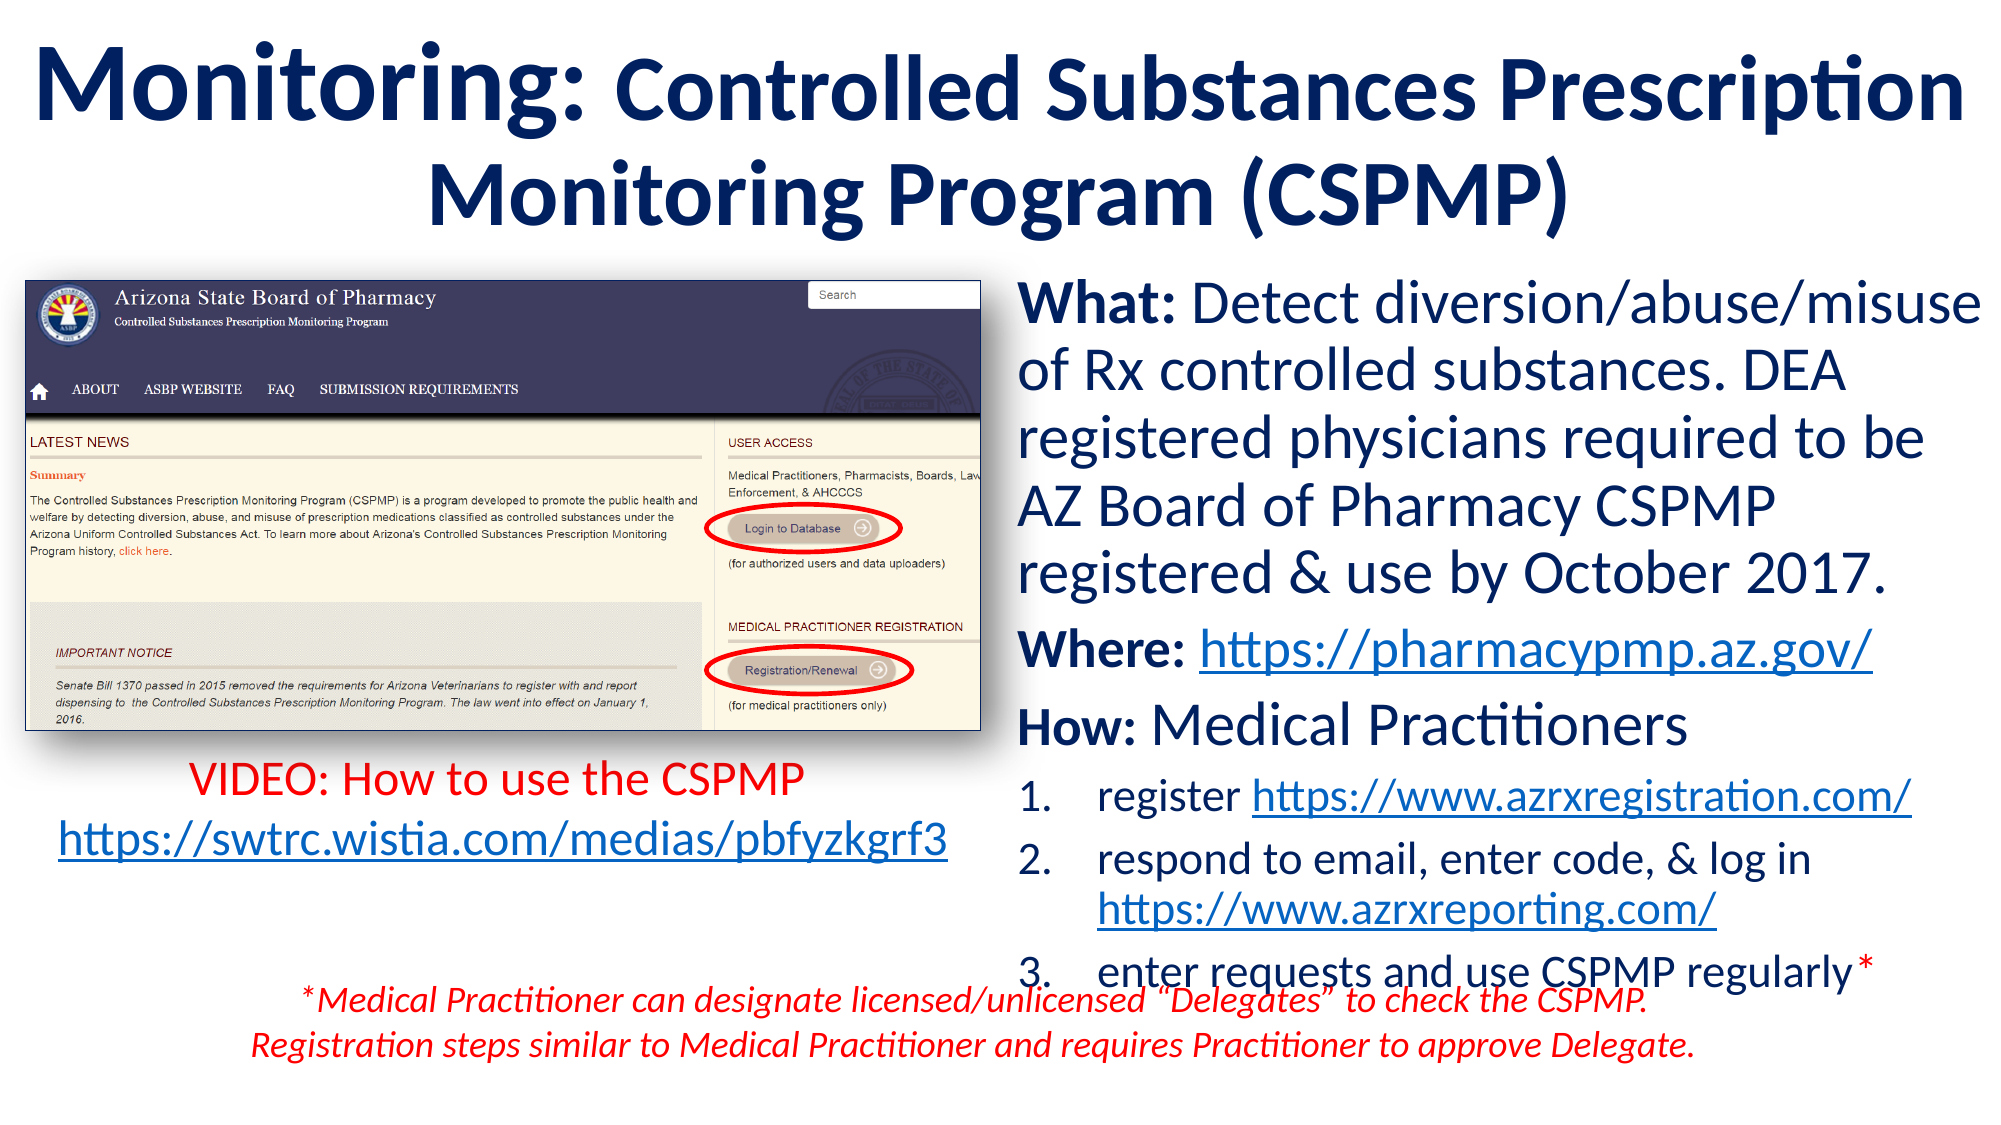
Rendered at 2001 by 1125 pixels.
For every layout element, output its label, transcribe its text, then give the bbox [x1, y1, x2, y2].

text_box VIDEO: How to use the CSPMP https://swtrc.wistia.com/medias/pbfyzkgrf3 [25, 764, 981, 873]
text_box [25, 280, 981, 731]
title Monitoring: Controlled Substances Prescription Monitoring Program (CSPMP) [0, 0, 2000, 269]
text_box *Medical Practitioner can designate licensed/unlicensed “Delegates” to check the CSPMP. Registration steps similar to Medical Practitioner and requires Practitioner to approve Delegate. [206, 967, 1742, 1073]
list What: Detect diversion/abuse/misuse of Rx controlled substances. DEA registered physicians required to be AZ Board of Pharmacy CSPMP registered & use by October 2017. Where: https://pharmacypmp.az.gov/ How: Medical Practitioners register https://www.azrxregistration.com/ respond to email, enter code, & log in https://www.azrxreporting.com/ enter requests and use CSPMP regularly* [1002, 261, 2000, 1032]
